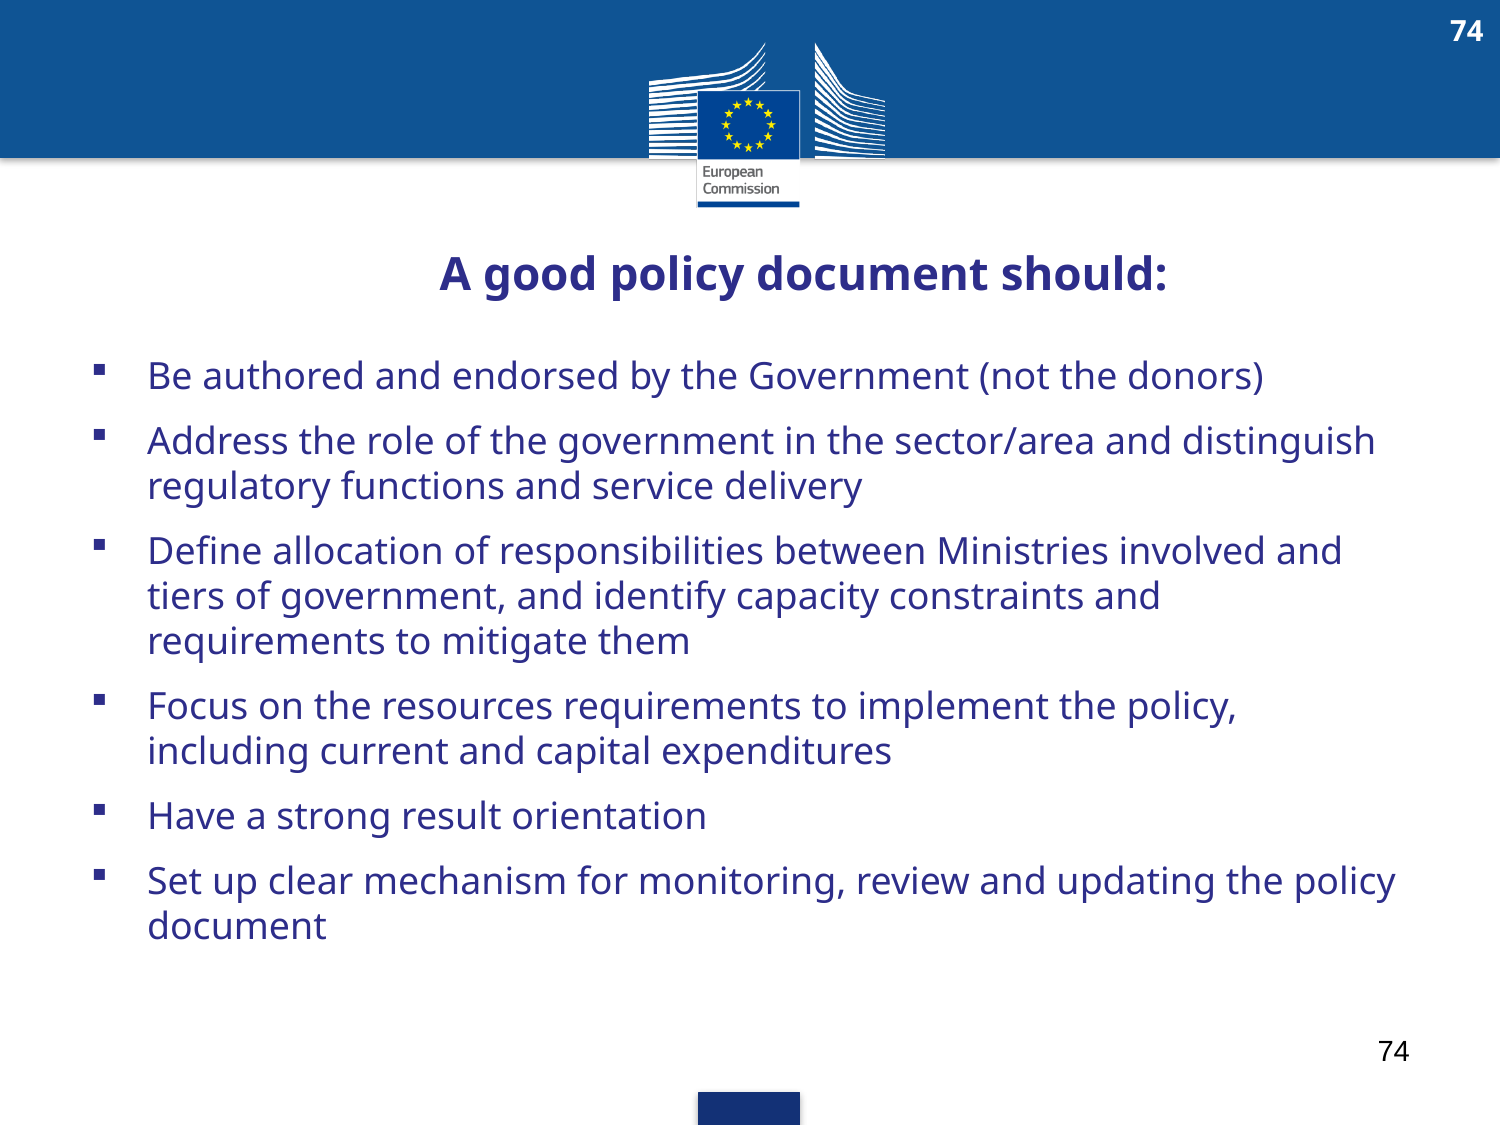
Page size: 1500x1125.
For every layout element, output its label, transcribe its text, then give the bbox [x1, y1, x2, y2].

picture [649, 42, 885, 170]
text_box 74 [1323, 5, 1499, 60]
slide_number 74 [1074, 1024, 1426, 1117]
list Be authored and endorsed by the Government (not the donors) Address the role of the government in the sector/area and distinguish regulatory functions and service delivery Define allocation of responsibilities between Ministries involved and tiers of government, and identify capacity constraints and requirements to mitigate them Focus on the resources requirements to implement the policy, including current and capital expenditures Have a strong result orientation Set up clear mechanism for monitoring, review and updating the policy document [75, 344, 1426, 1025]
title A good policy document should: [75, 170, 1474, 374]
